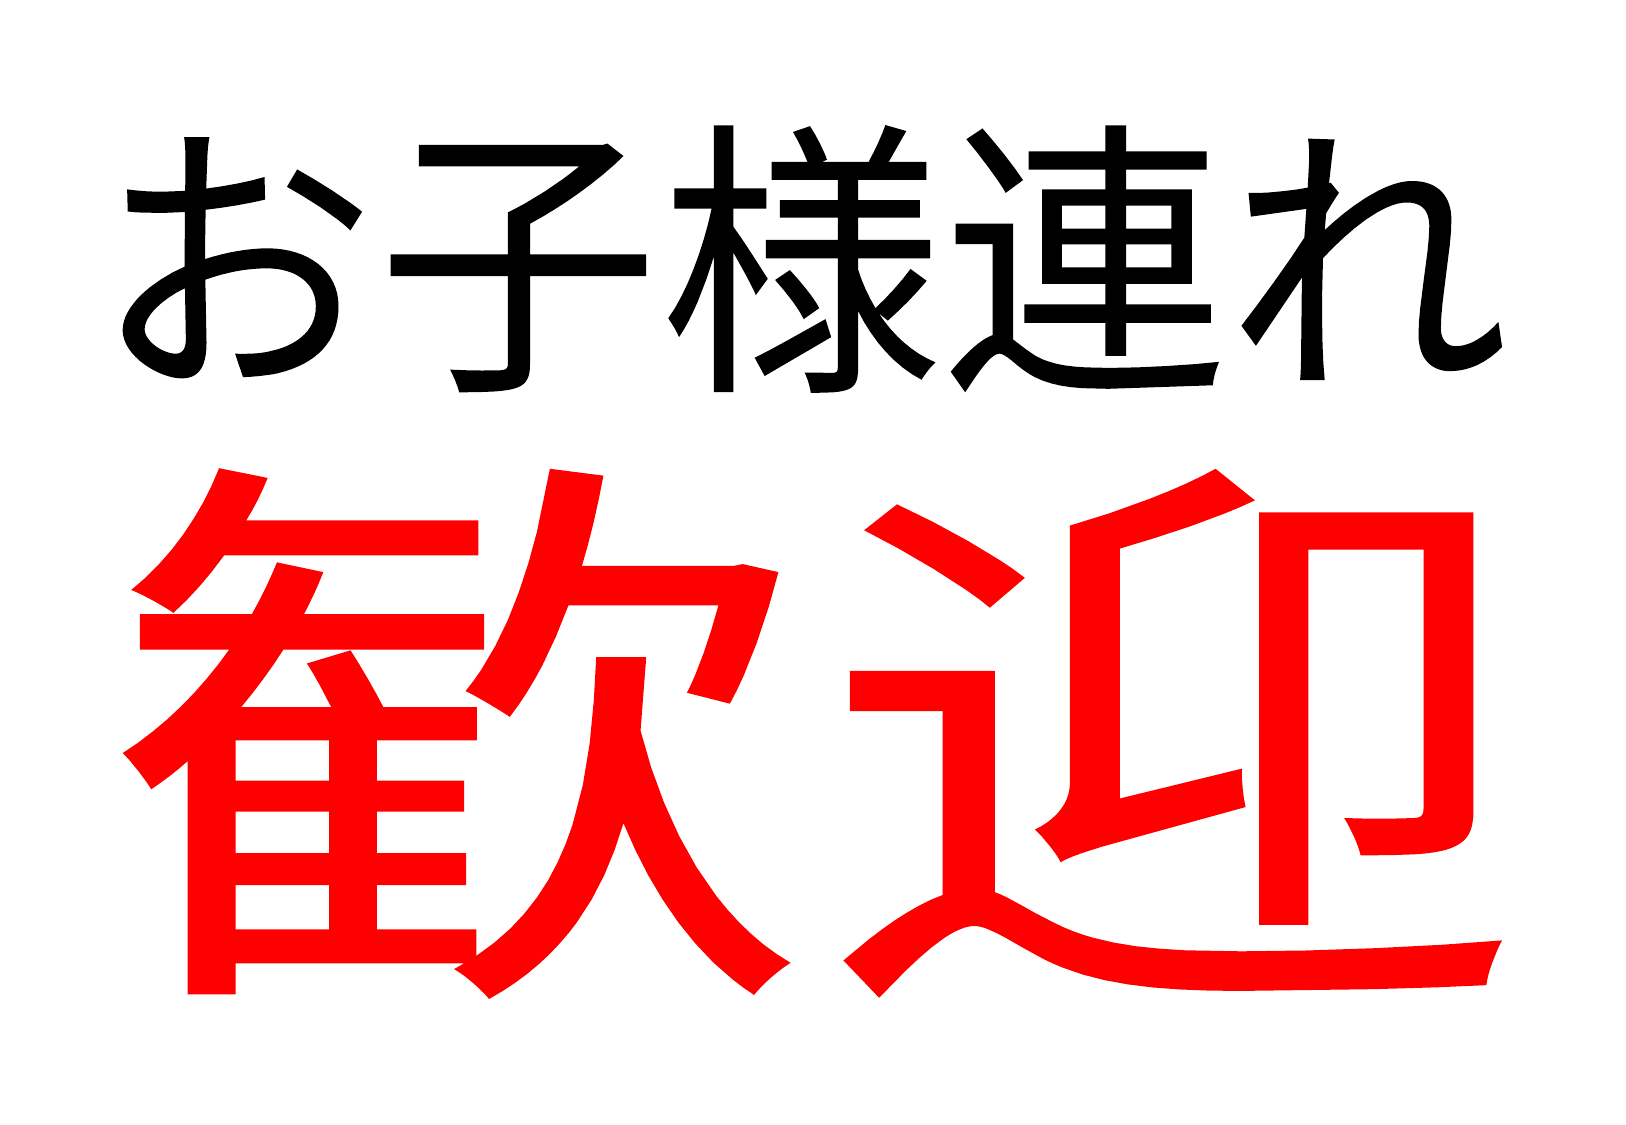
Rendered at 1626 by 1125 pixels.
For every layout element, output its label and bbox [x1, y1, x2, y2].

text_box [122, 124, 1503, 1000]
